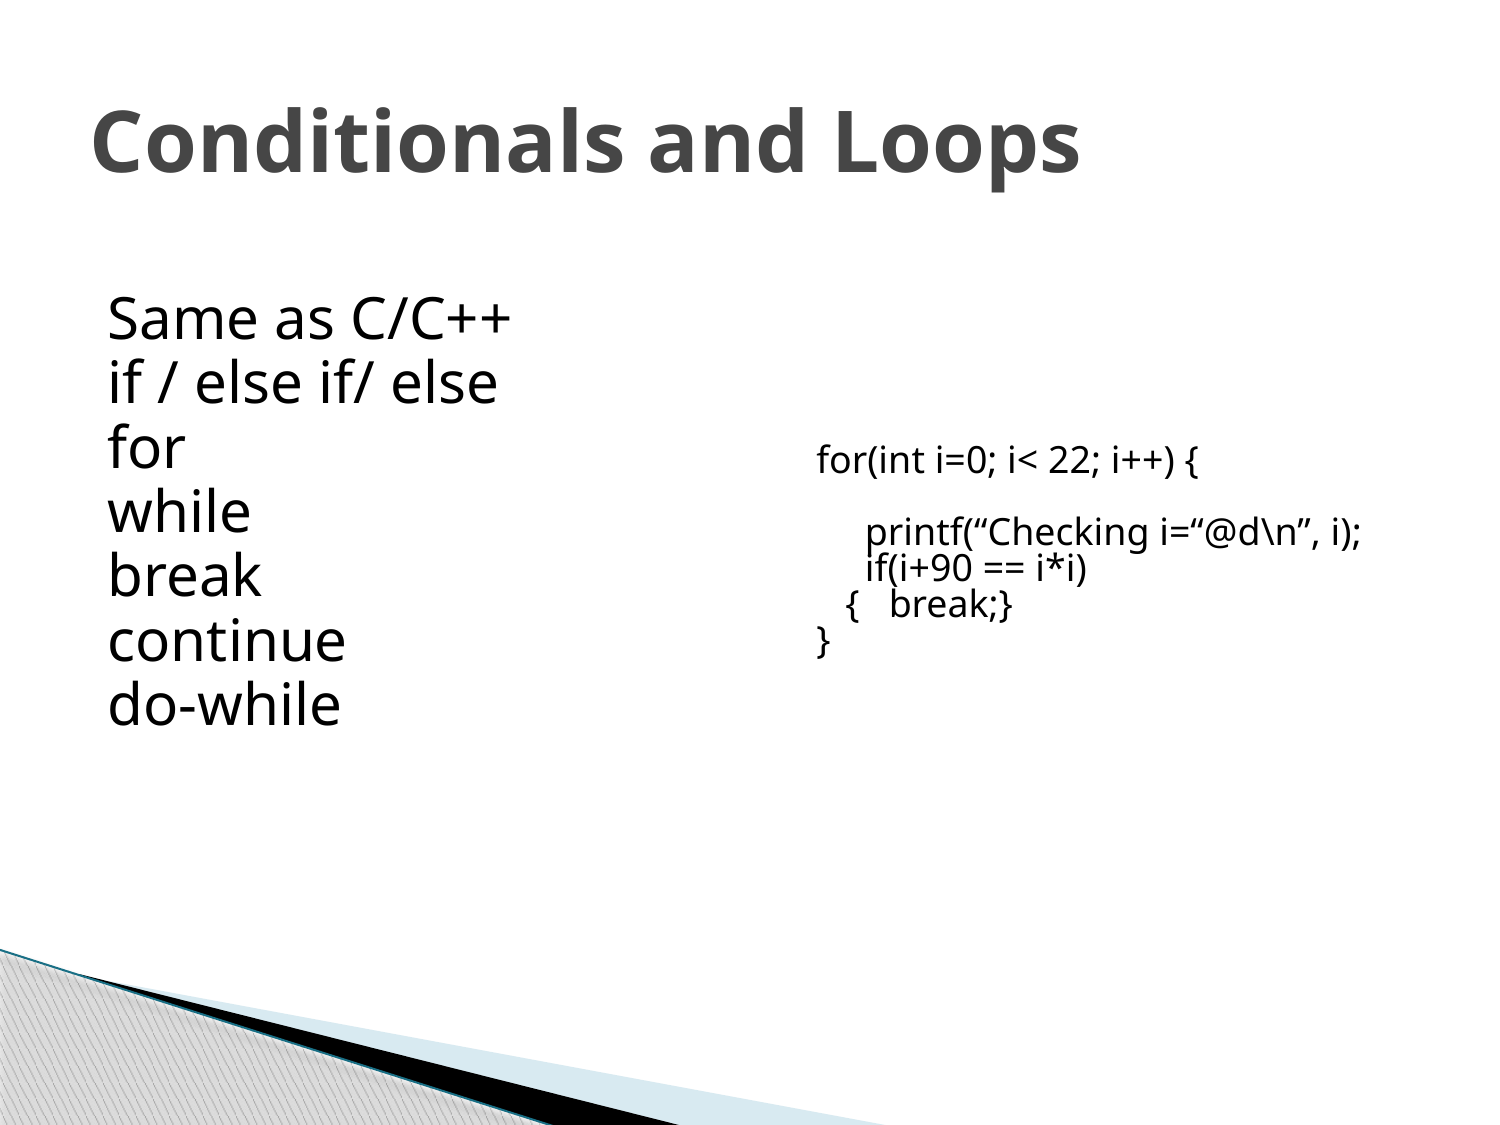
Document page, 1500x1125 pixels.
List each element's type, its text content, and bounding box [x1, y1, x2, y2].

title Conditionals and Loops [75, 45, 1413, 233]
text_box for(int i=0; i< 22; i++) { printf(“Checking i=“@d\n”, i); if(i+90 == i*i) { break;} } [801, 437, 1378, 713]
list Same as C/C++ if / else if/ else for while break continue do-while [75, 287, 1500, 1125]
